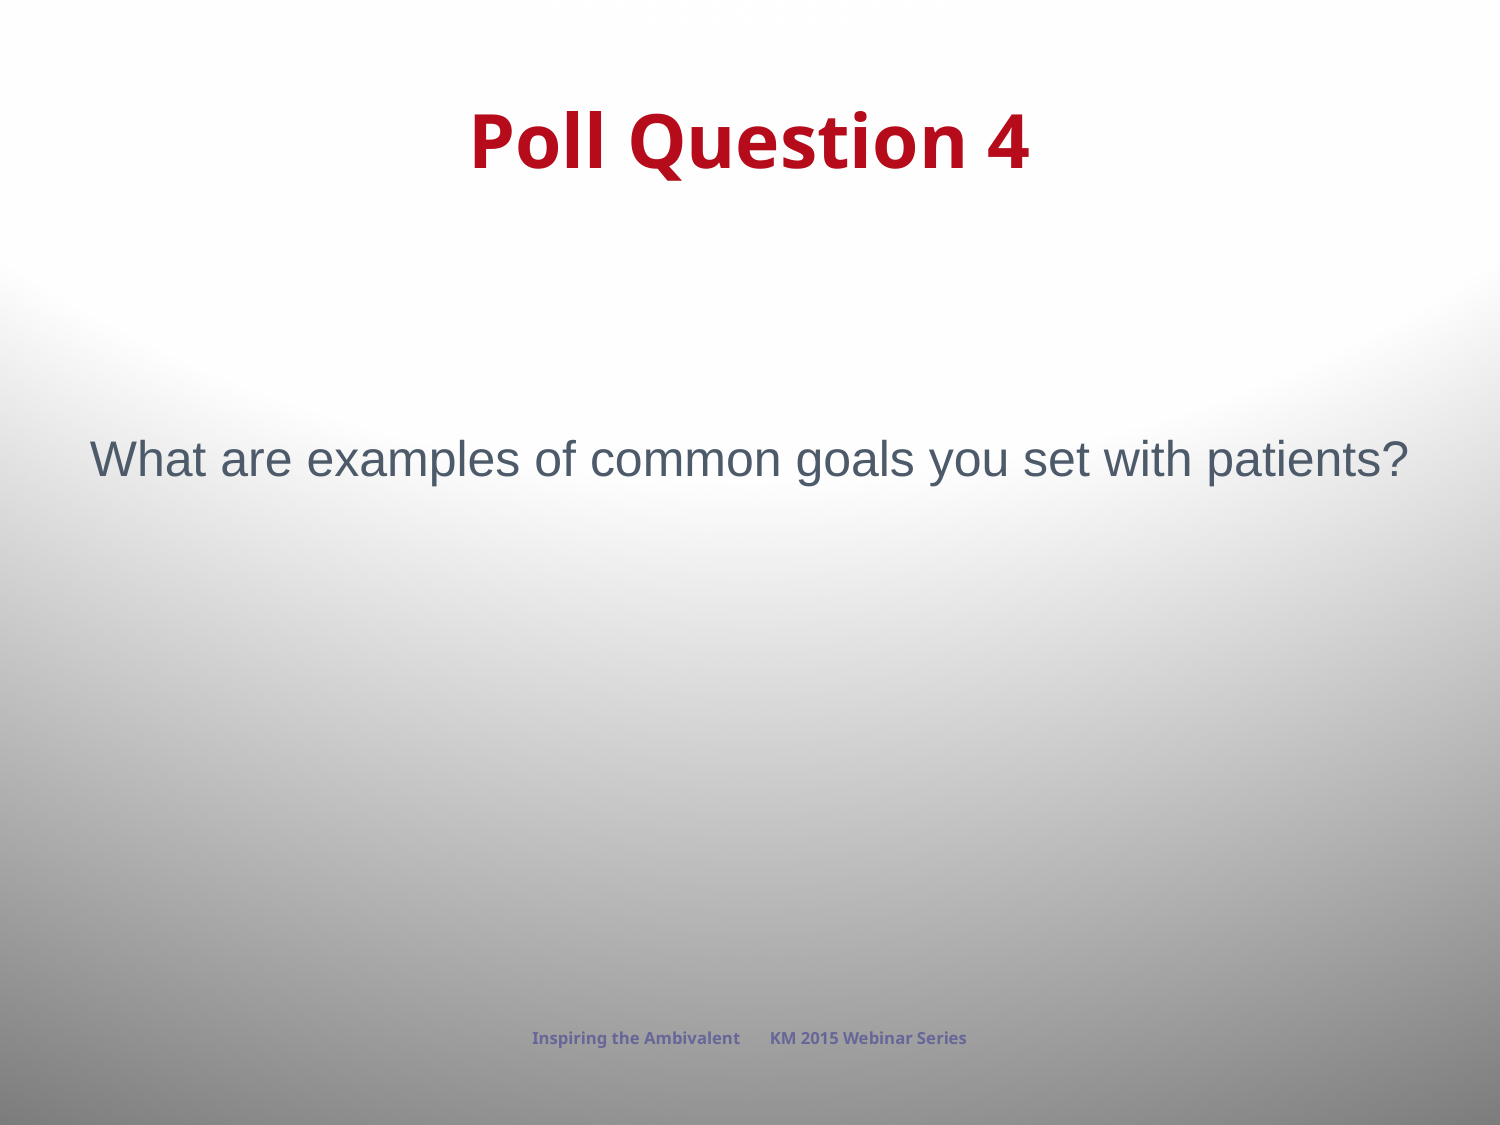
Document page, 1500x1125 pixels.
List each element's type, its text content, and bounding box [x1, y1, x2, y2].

list What are examples of common goals you set with patients? [53, 392, 1447, 733]
footer Inspiring the Ambivalent KM 2015 Webinar Series [512, 1024, 988, 1103]
picture [0, 0, 1500, 1125]
title Poll Question 4 [75, 45, 1425, 233]
